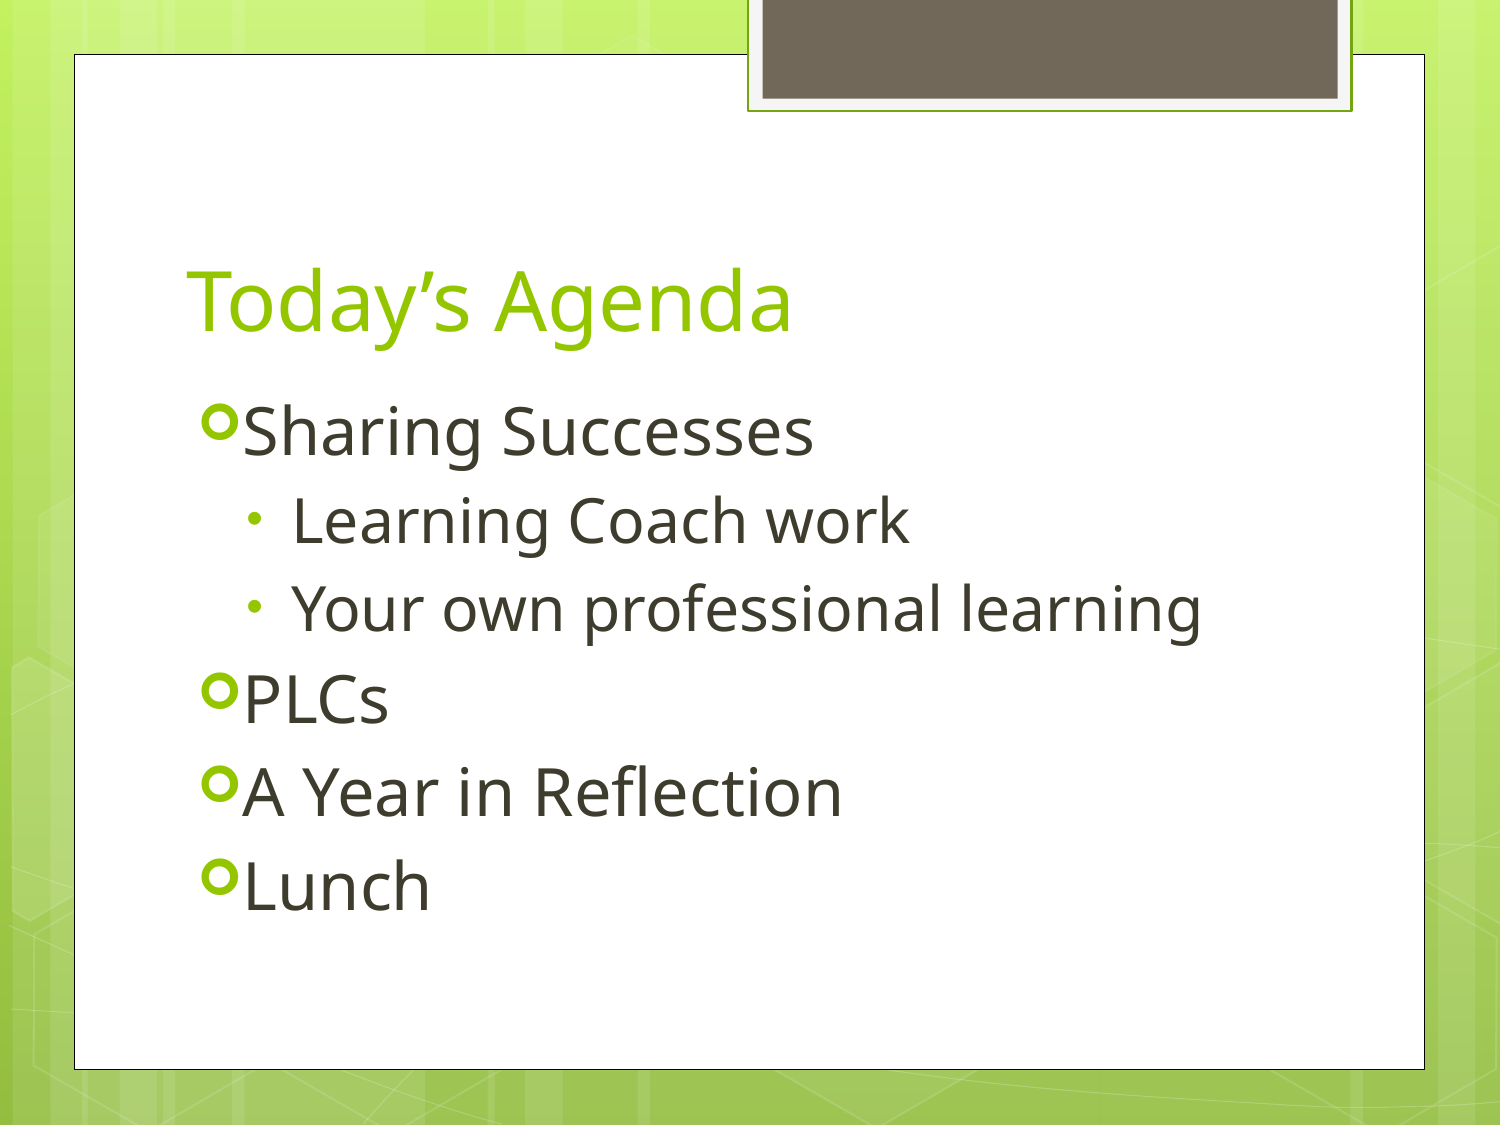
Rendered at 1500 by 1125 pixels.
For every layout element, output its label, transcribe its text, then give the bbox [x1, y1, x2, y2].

title Today’s Agenda [171, 168, 1324, 357]
list Sharing Successes Learning Coach work Your own professional learning PLCs A Year in Reflection Lunch [171, 381, 1283, 957]
